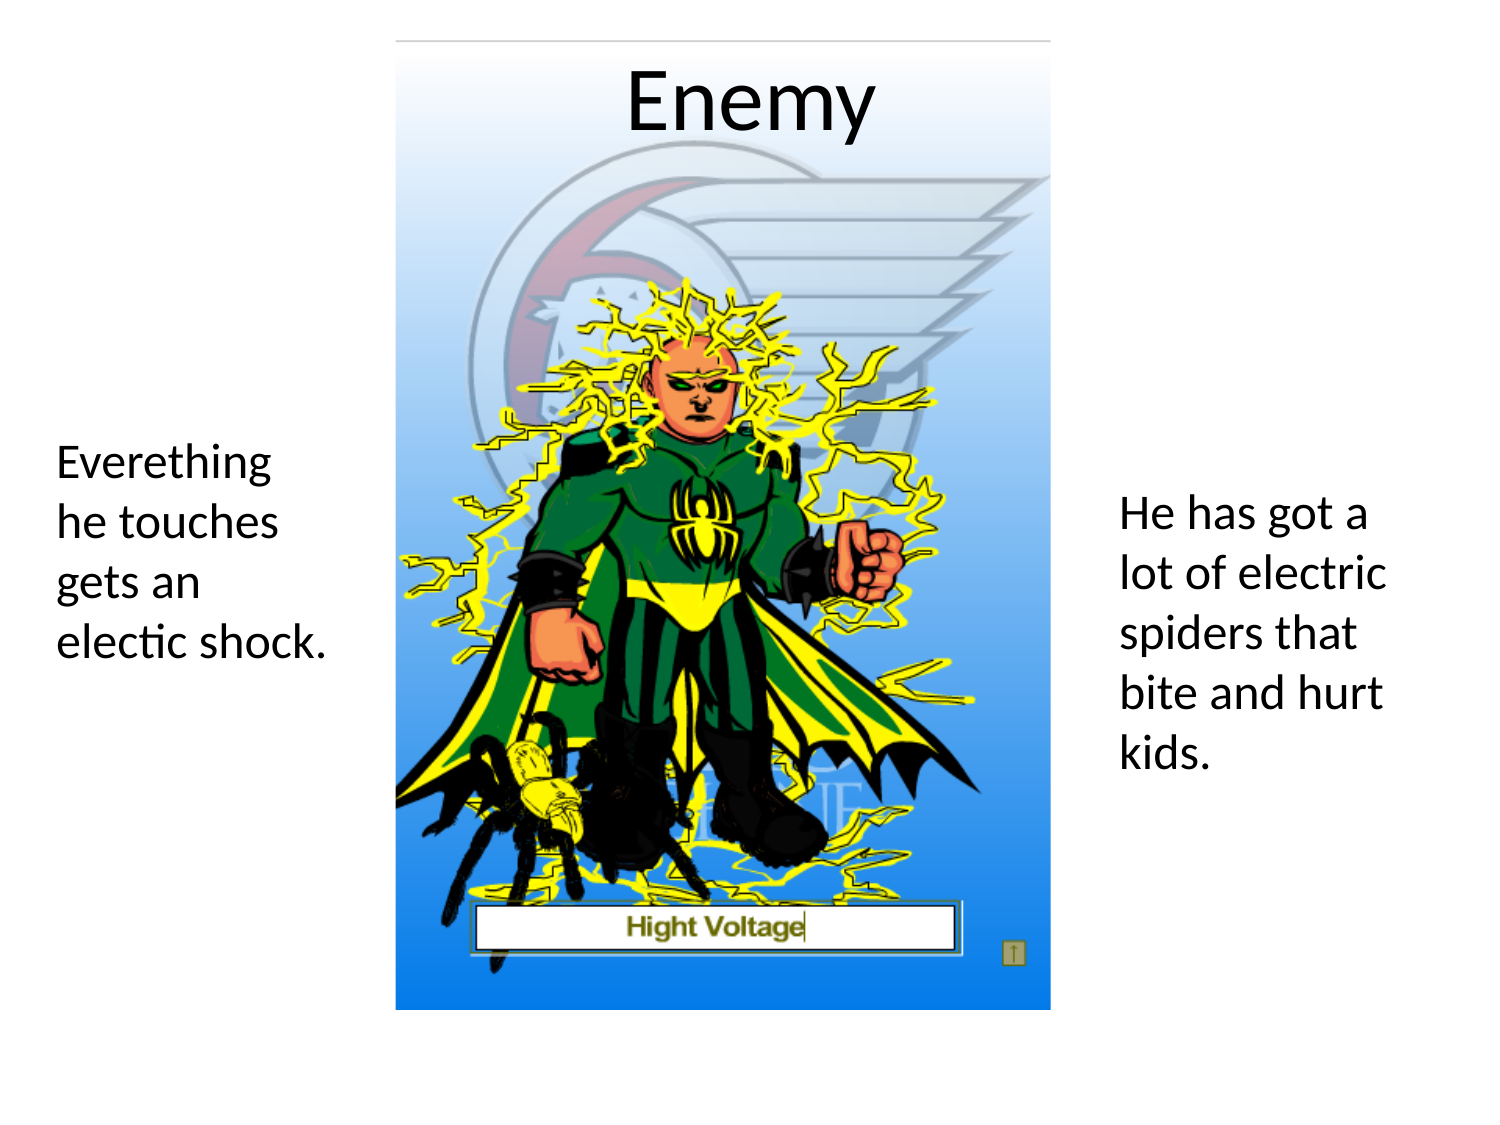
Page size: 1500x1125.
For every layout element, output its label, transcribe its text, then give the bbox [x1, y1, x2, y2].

picture [395, 30, 1051, 1010]
title Enemy [76, 0, 1427, 188]
text_box Everething he touches gets an electic shock. [41, 421, 349, 677]
text_box He has got a lot of electric spiders that bite and hurt kids. [1104, 471, 1430, 787]
